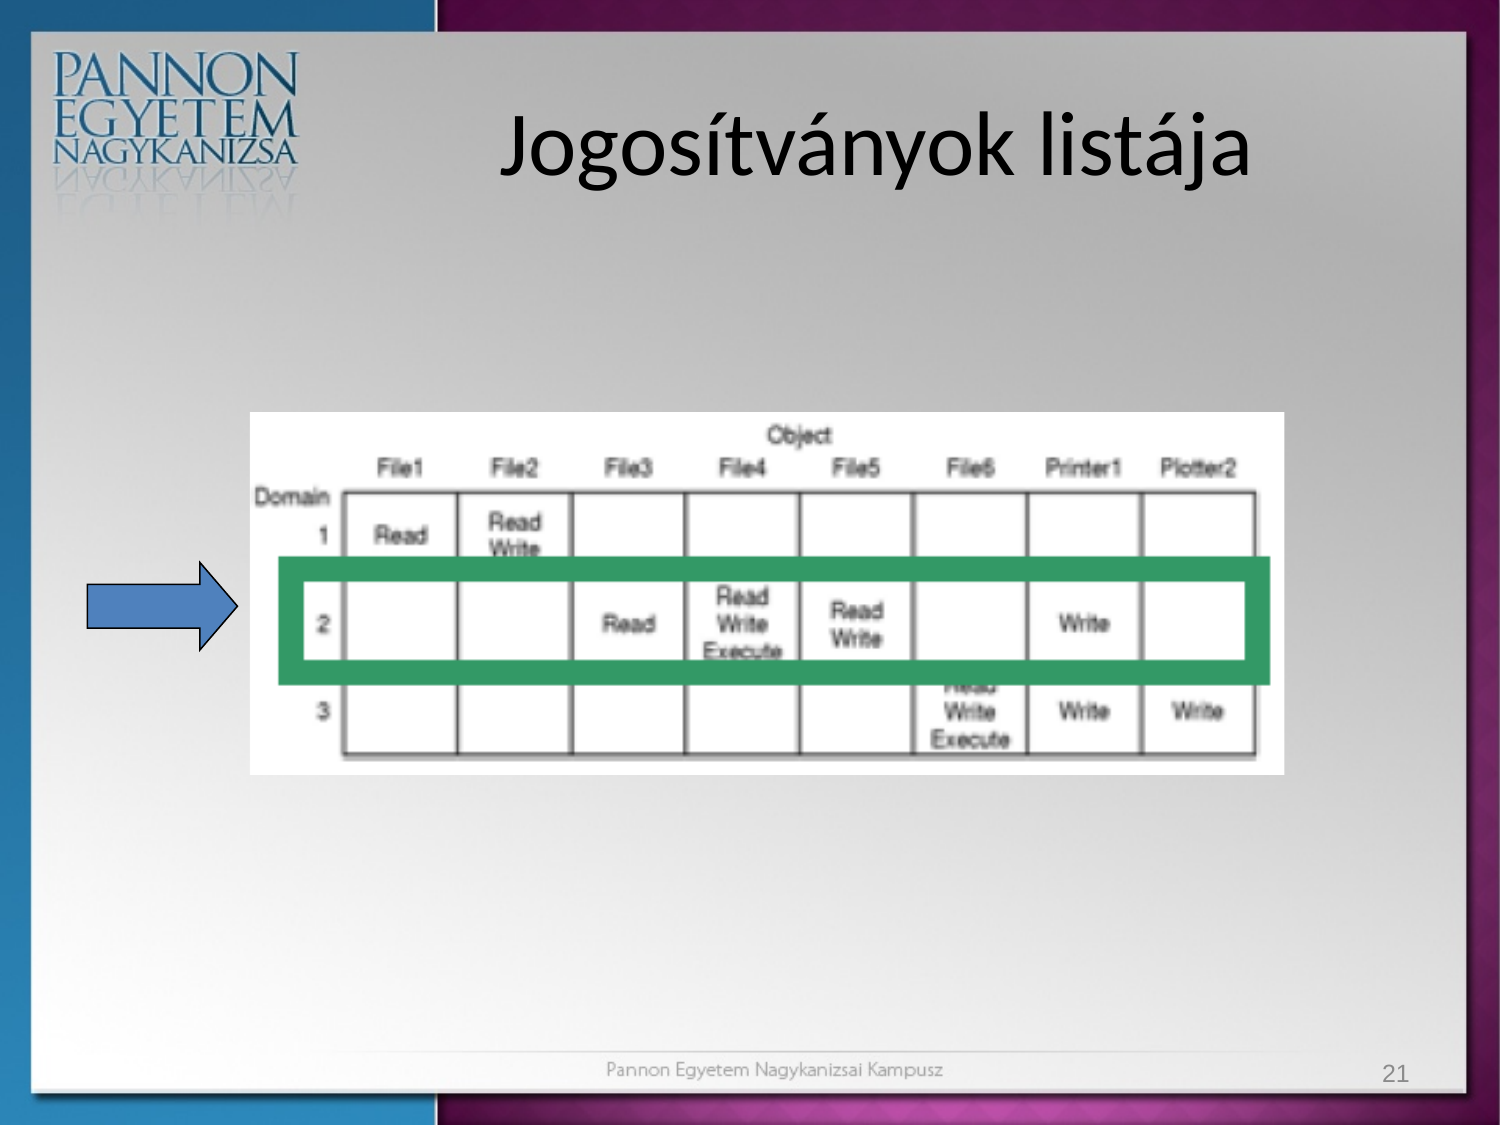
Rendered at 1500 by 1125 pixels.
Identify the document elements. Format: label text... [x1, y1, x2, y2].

picture [0, 0, 1500, 1125]
title Jogosítványok listája [328, 45, 1425, 233]
text_box [87, 562, 238, 650]
slide_number 21 [1074, 1042, 1425, 1103]
